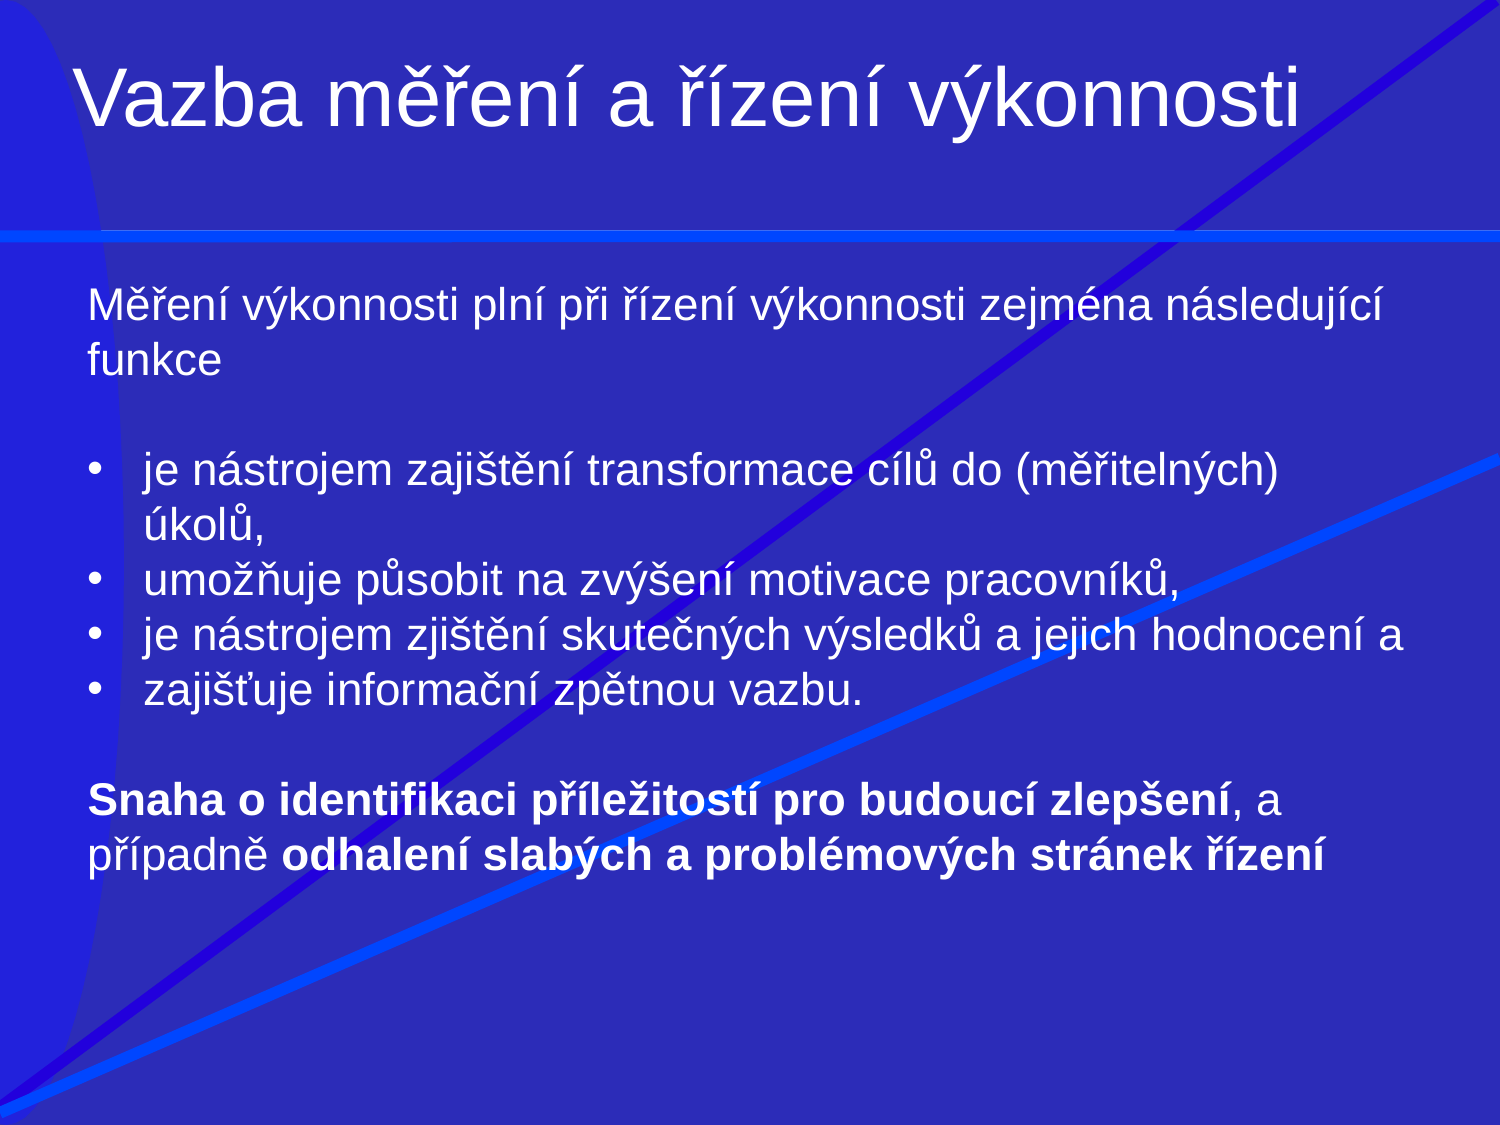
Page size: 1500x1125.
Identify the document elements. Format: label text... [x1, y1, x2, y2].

list Měření výkonnosti plní při řízení výkonnosti zejména následující funkce je nástrojem zajištění transformace cílů do (měřitelných) úkolů, umožňuje působit na zvýšení motivace pracovníků, je nástrojem zjištění skutečných výsledků a jejich hodnocení a zajišťuje informační zpětnou vazbu. Snaha o identifikaci příležitostí pro budoucí zlepšení, a případně odhalení slabých a problémových stránek řízení [87, 275, 1413, 886]
title Vazba měření a řízení výkonnosti [72, 43, 1428, 145]
